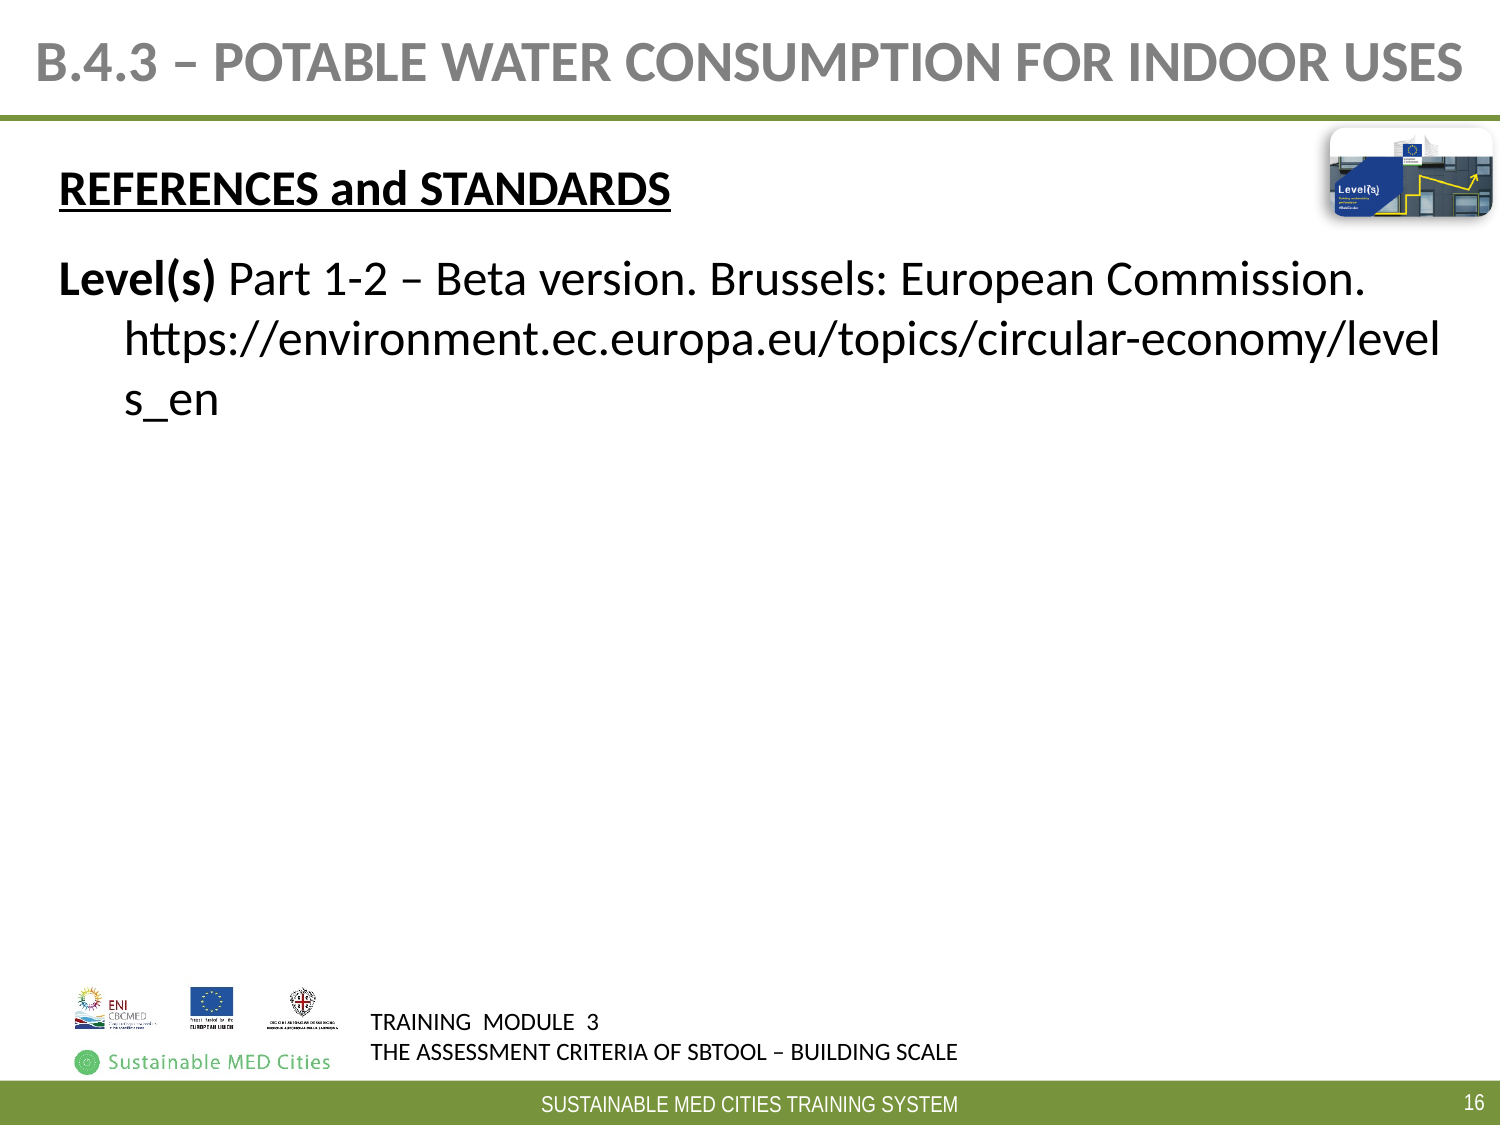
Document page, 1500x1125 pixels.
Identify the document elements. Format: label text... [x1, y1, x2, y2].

text_box Level(s) Part 1-2 – Beta version. Brussels: European Commission. https://environment.ec.europa.eu/topics/circular-economy/levels_en [43, 225, 1474, 967]
slide_number 16 [1149, 1076, 1500, 1125]
picture [1329, 127, 1493, 217]
title B.4.3 – POTABLE WATER CONSUMPTION FOR INDOOR USES [0, 0, 1500, 117]
text_box REFERENCES and STANDARDS [43, 147, 1331, 225]
picture [62, 978, 356, 1080]
